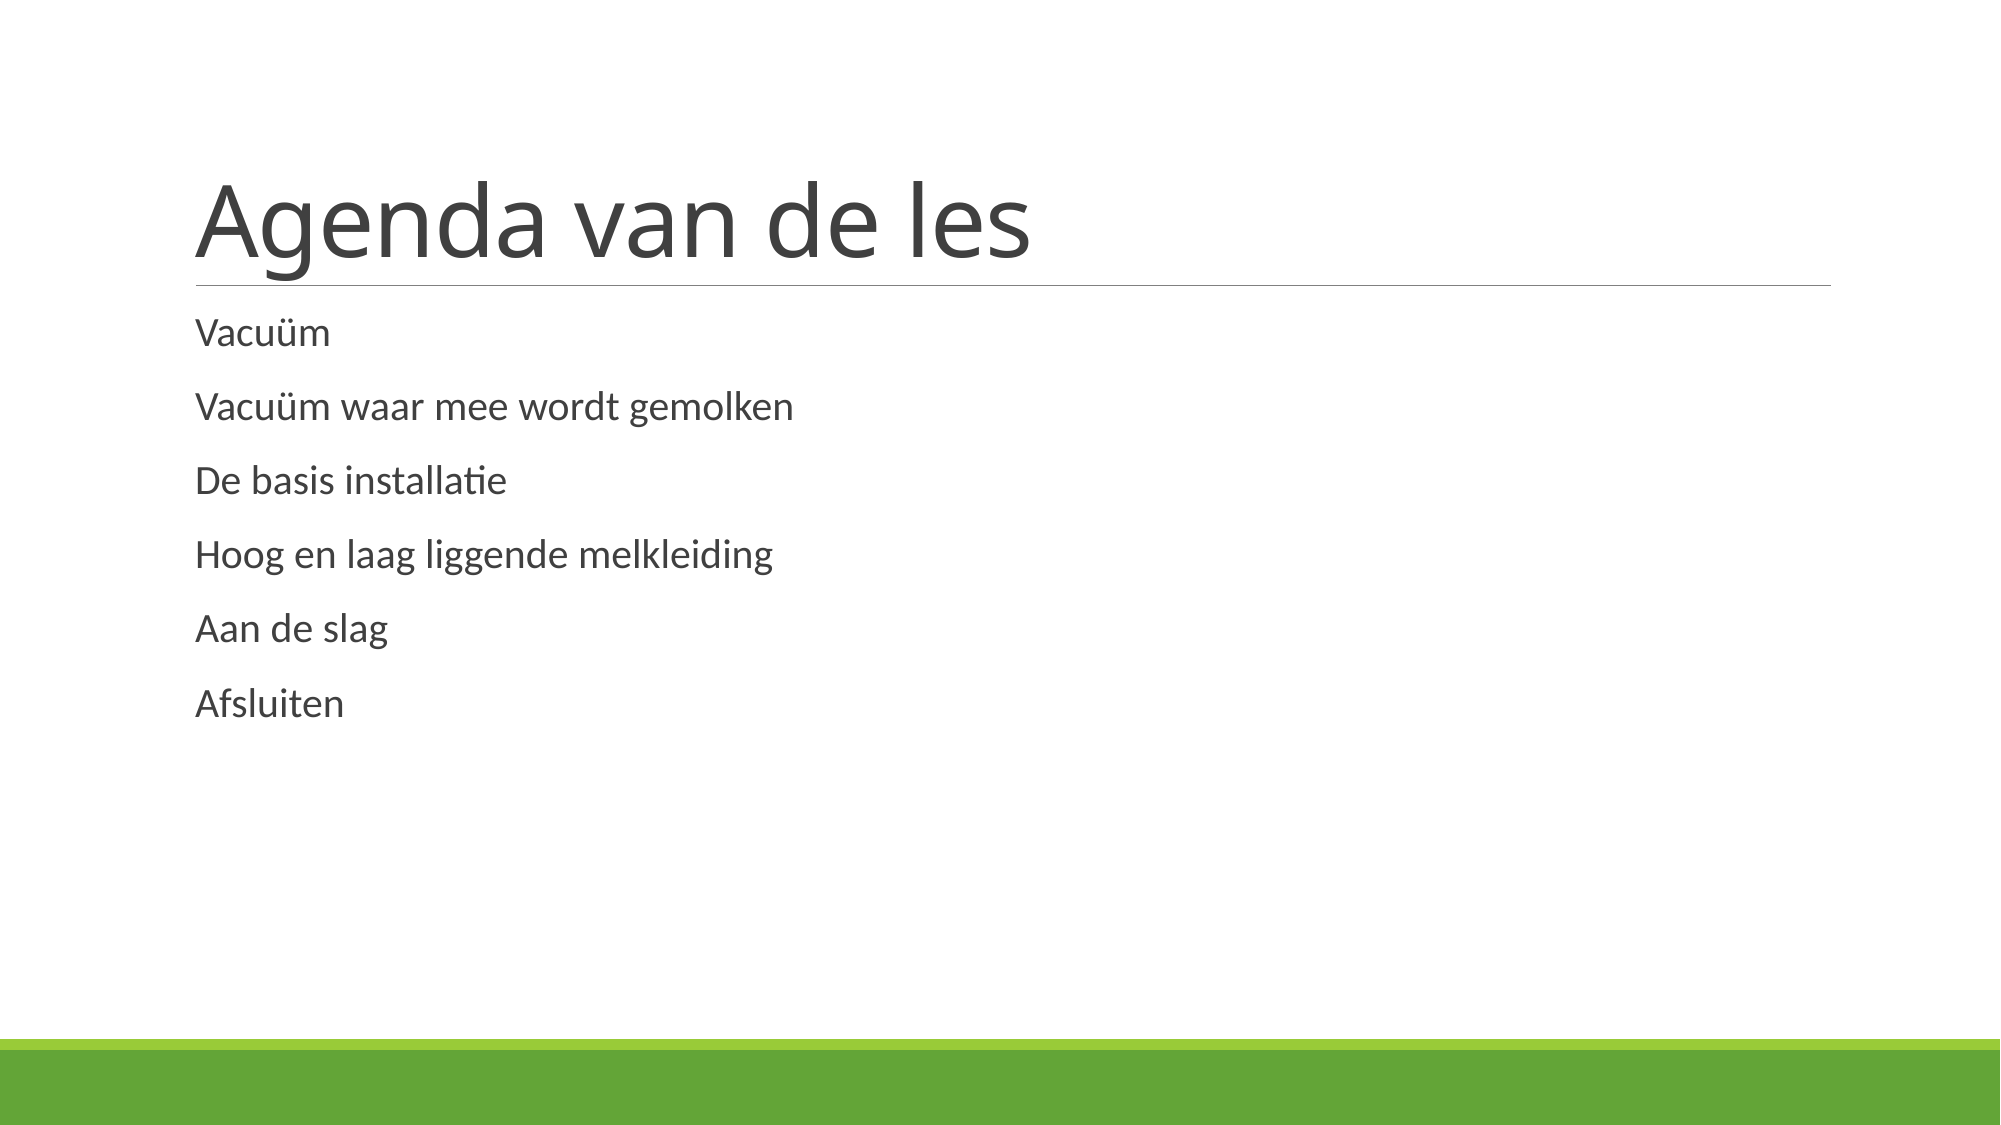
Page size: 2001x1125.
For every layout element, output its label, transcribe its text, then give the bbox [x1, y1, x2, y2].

list Vacuüm Vacuüm waar mee wordt gemolken De basis installatie Hoog en laag liggende melkleiding Aan de slag Afsluiten [180, 302, 1830, 963]
title Agenda van de les [180, 47, 1830, 285]
